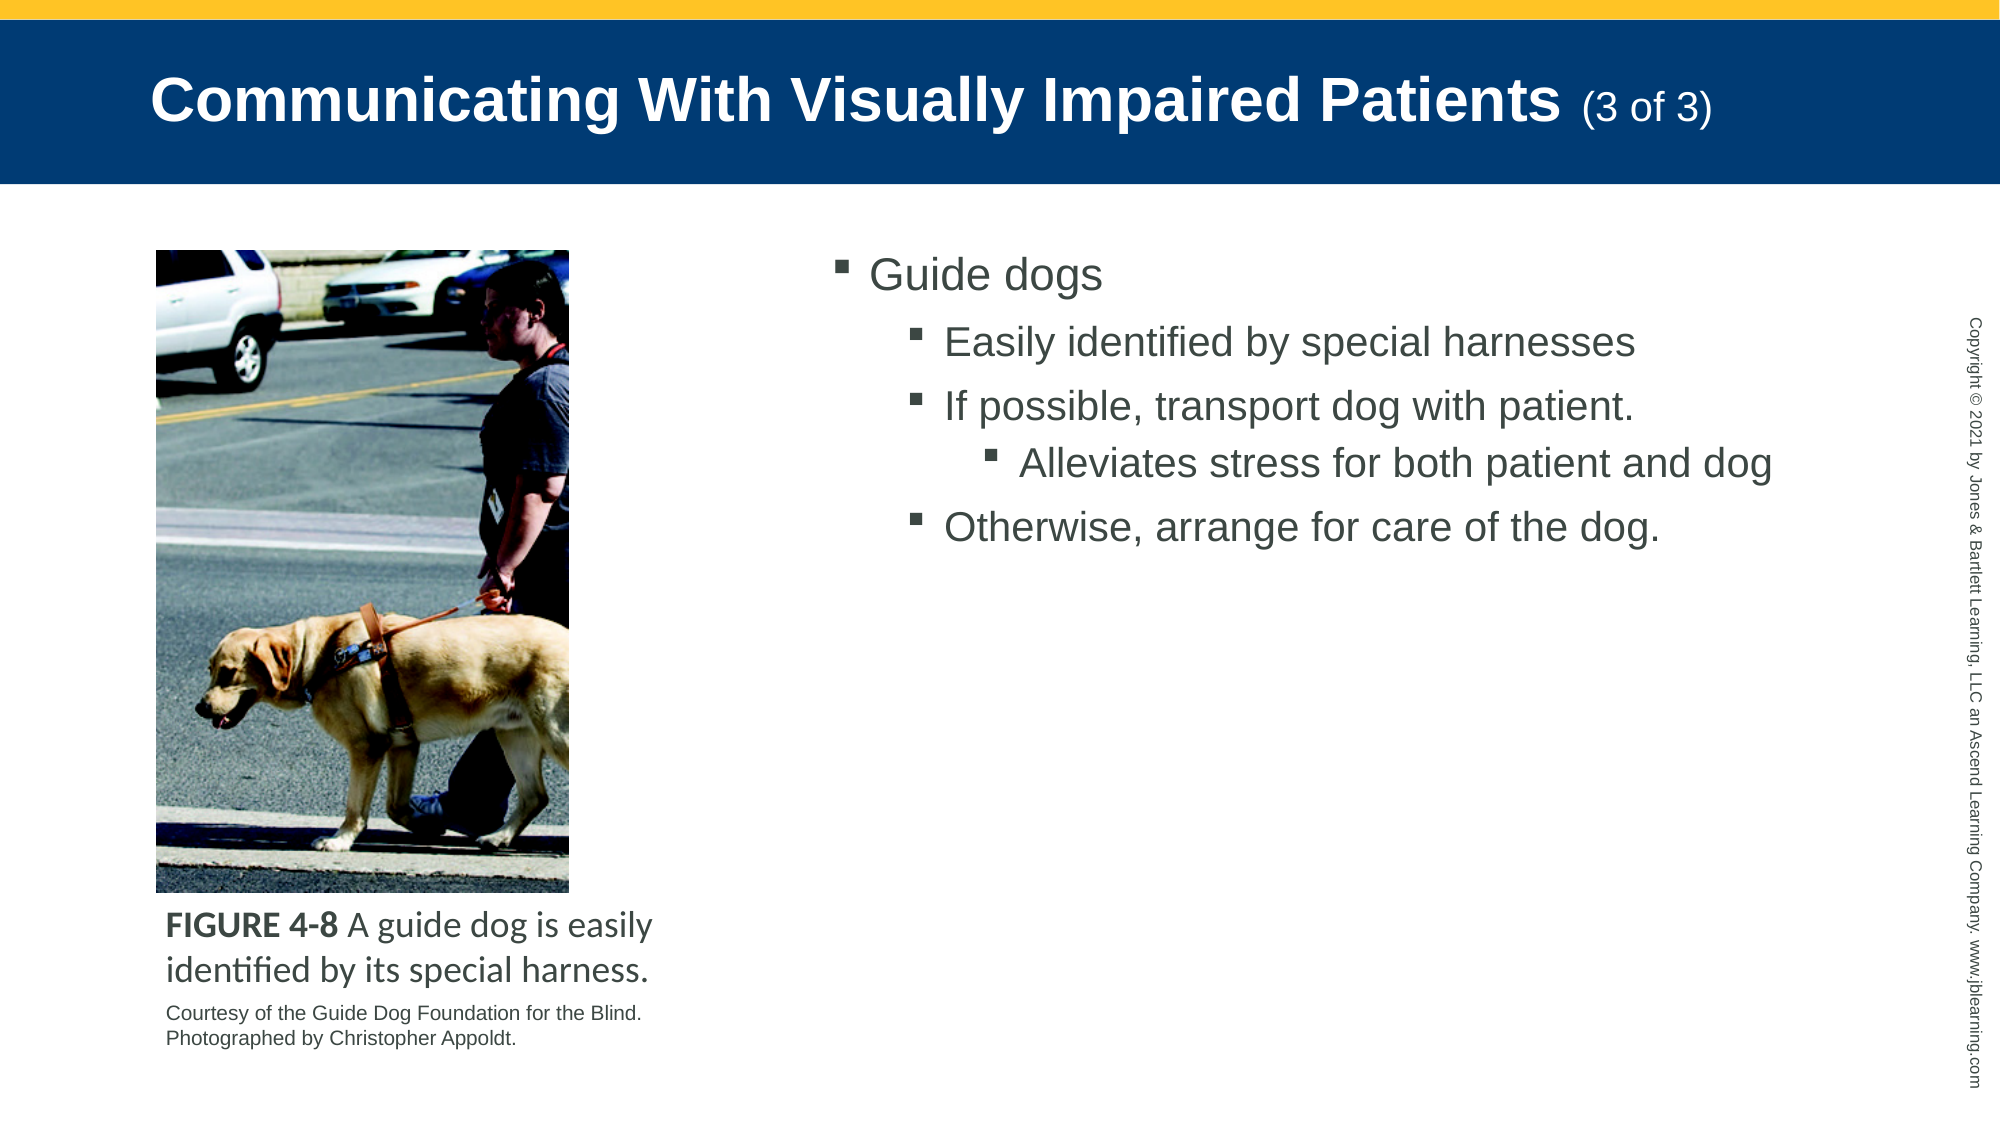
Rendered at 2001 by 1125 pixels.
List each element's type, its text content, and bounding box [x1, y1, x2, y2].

title Communicating With Visually Impaired Patients (3 of 3) [0, 19, 2000, 185]
picture [156, 250, 569, 893]
text_box FIGURE 4-8 A guide dog is easily identified by its special harness. [151, 892, 775, 998]
text_box Courtesy of the Guide Dog Foundation for the Blind. Photographed by Christopher Appoldt. [151, 992, 662, 1058]
list Guide dogs Easily identified by special harnesses If possible, transport dog with patient. Alleviates stress for both patient and dog Otherwise, arrange for care of the dog. [816, 237, 1850, 1025]
